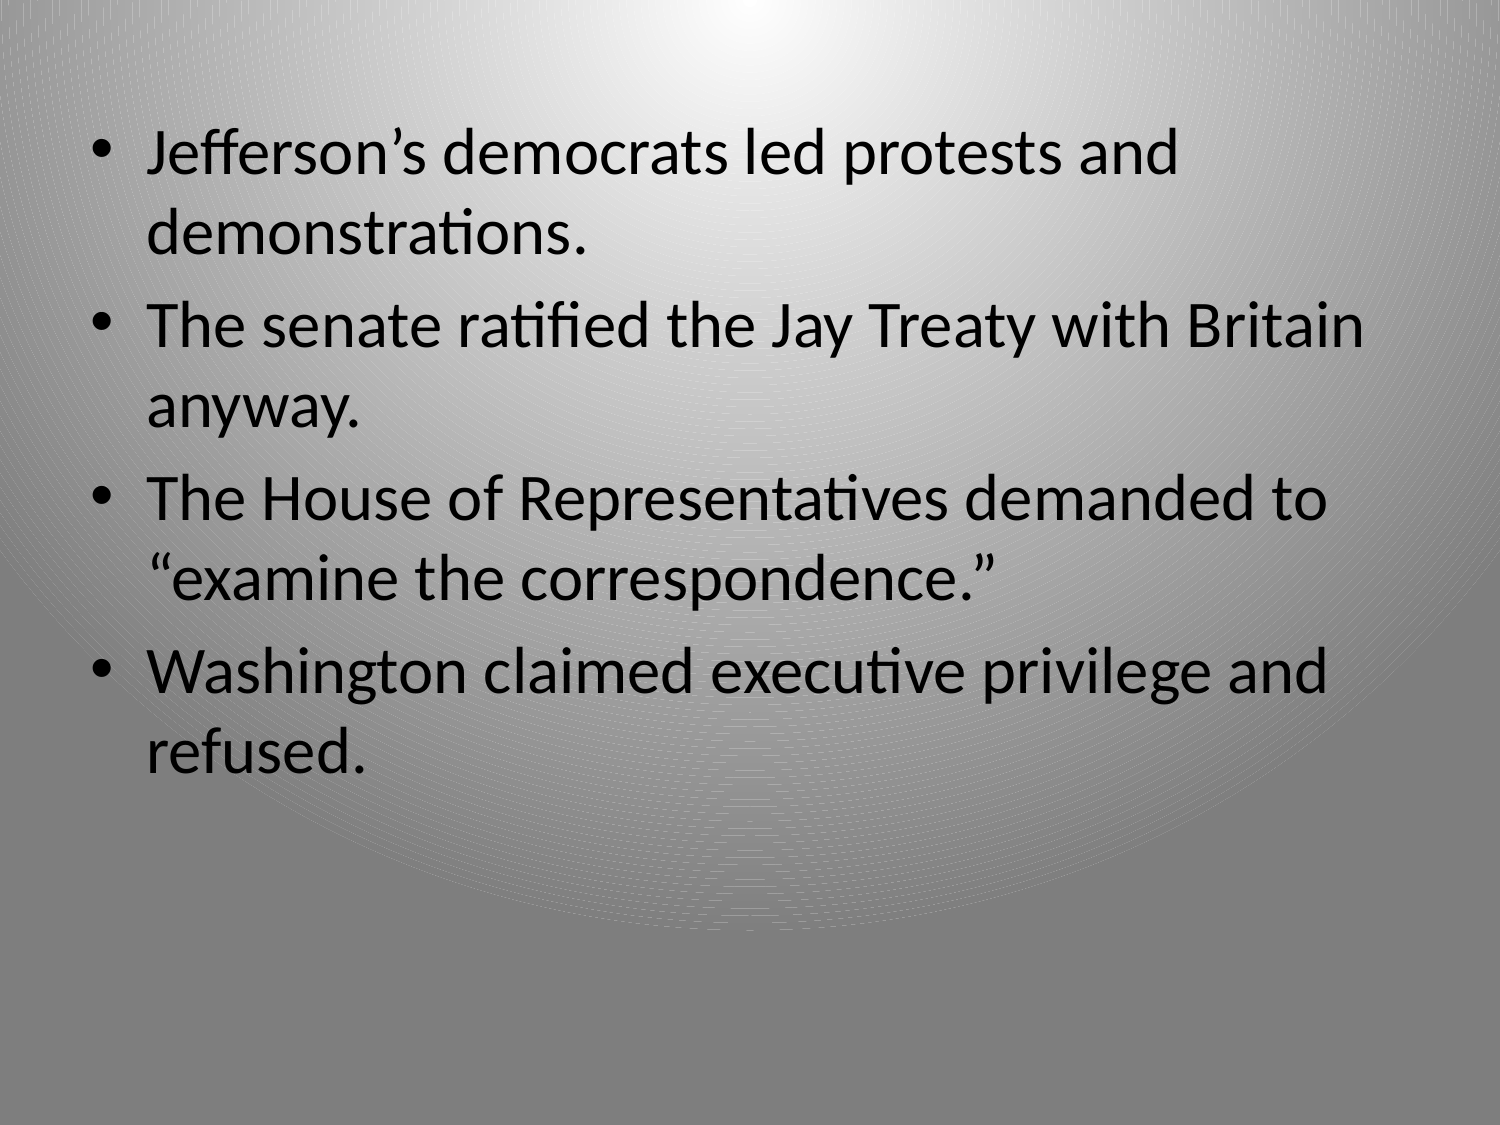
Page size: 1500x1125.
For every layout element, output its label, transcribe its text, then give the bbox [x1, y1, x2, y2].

list Jefferson’s democrats led protests and demonstrations. The senate ratified the Jay Treaty with Britain anyway. The House of Representatives demanded to “examine the correspondence.” Washington claimed executive privilege and refused. [75, 99, 1425, 1005]
